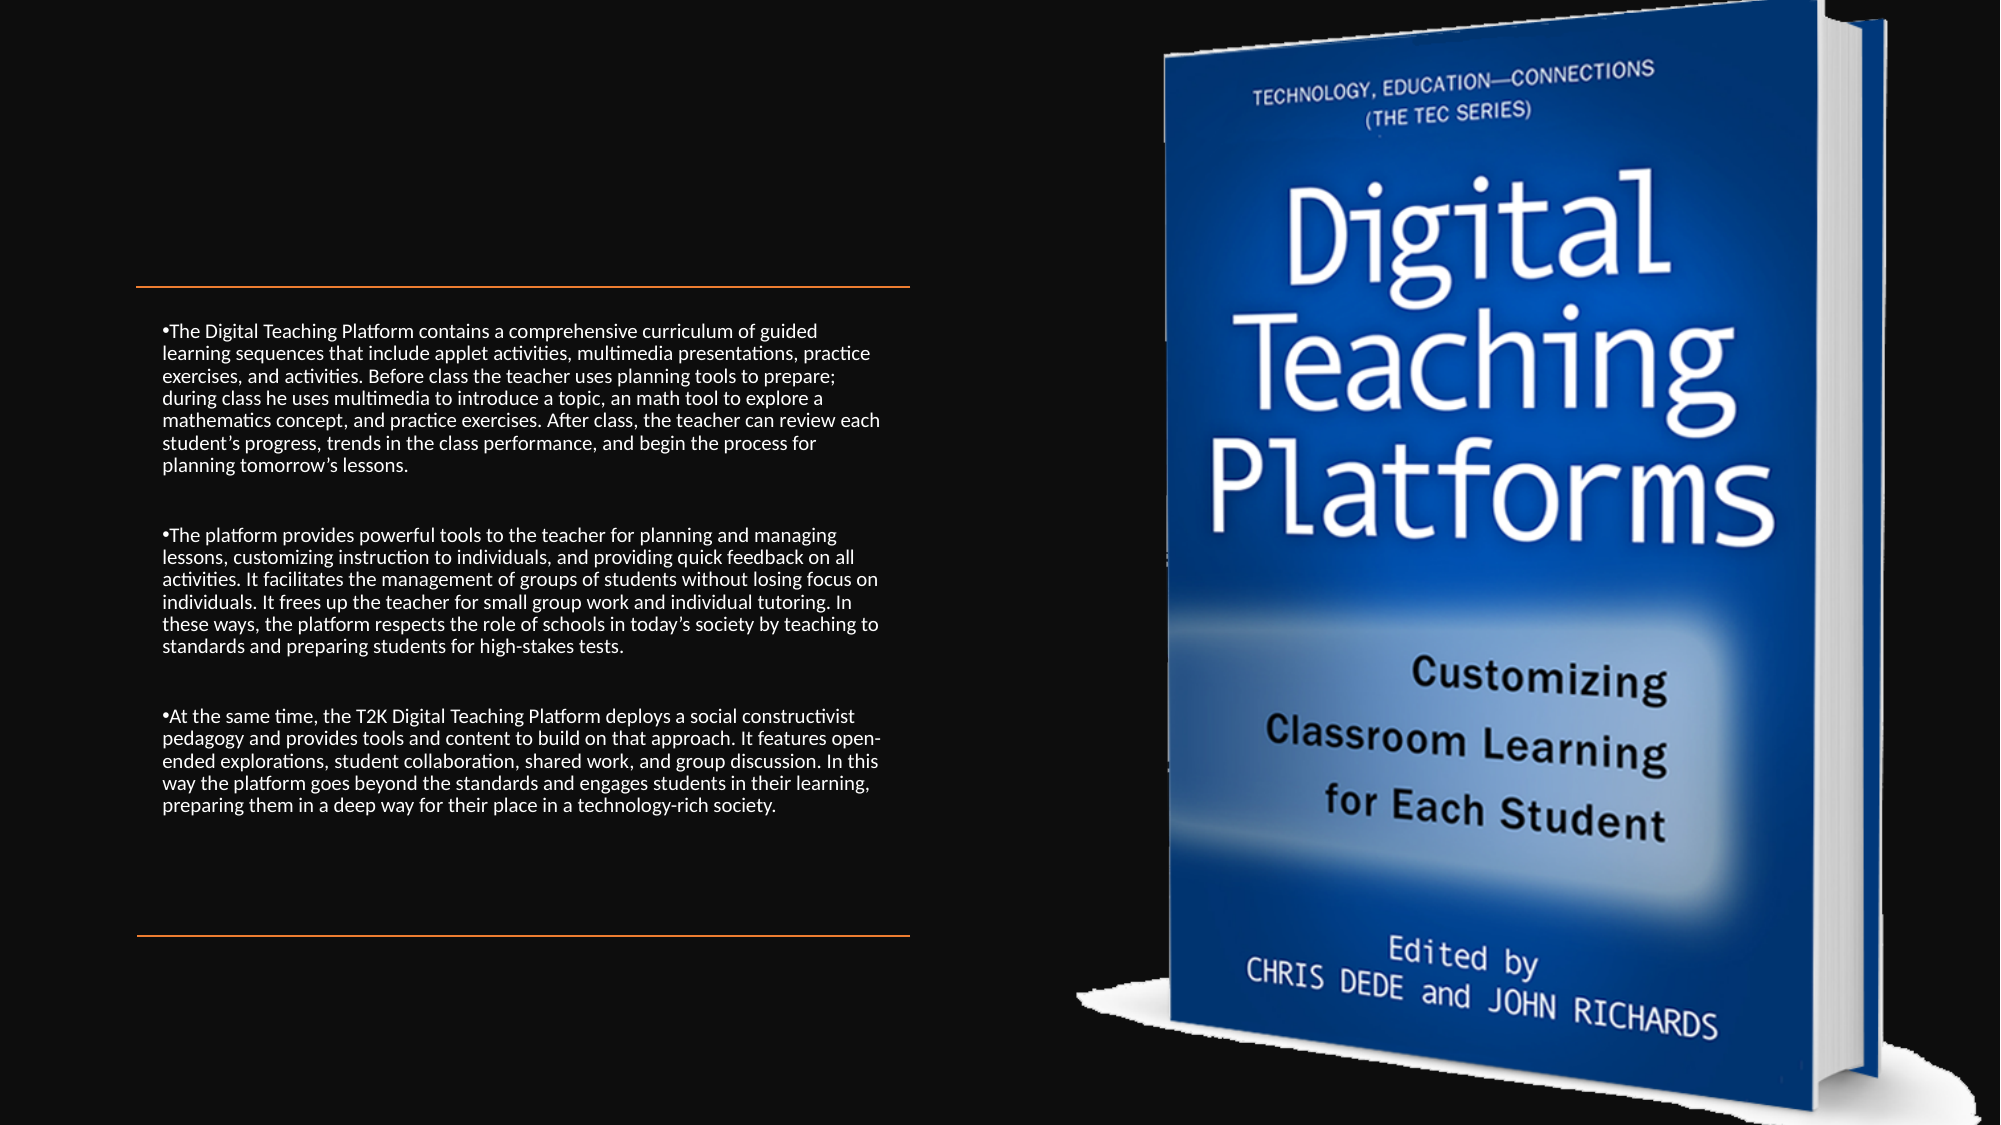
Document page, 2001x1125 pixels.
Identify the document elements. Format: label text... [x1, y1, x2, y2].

picture [1070, 0, 2000, 1125]
text_box [0, 0, 1070, 1125]
text_box The Digital Teaching Platform contains a comprehensive curriculum of guided learning sequences that include applet activities, multimedia presentations, practice exercises, and activities. Before class the teacher uses planning tools to prepare; during class he uses multimedia to introduce a topic, an math tool to explore a mathematics concept, and practice exercises. After class, the teacher can review each student’s progress, trends in the class performance, and begin the process for planning tomorrow’s lessons. The platform provides powerful tools to the teacher for planning and managing lessons, customizing instruction to individuals, and providing quick feedback on all activities. It facilitates the management of groups of students without losing focus on individuals. It frees up the teacher for small group work and individual tutoring. In these ways, the platform respects the role of schools in today’s society by teaching to standards and preparing students for high-stakes tests. At the same time, the T2K Digital Teaching Platform deploys a social constructivist pedagogy and provides tools and content to build on that approach. It features open-ended explorations, student collaboration, shared work, and group discussion. In this way the platform goes beyond the standards and engages students in their learning, preparing them in a deep way for their place in a technology-rich society. [147, 313, 900, 912]
